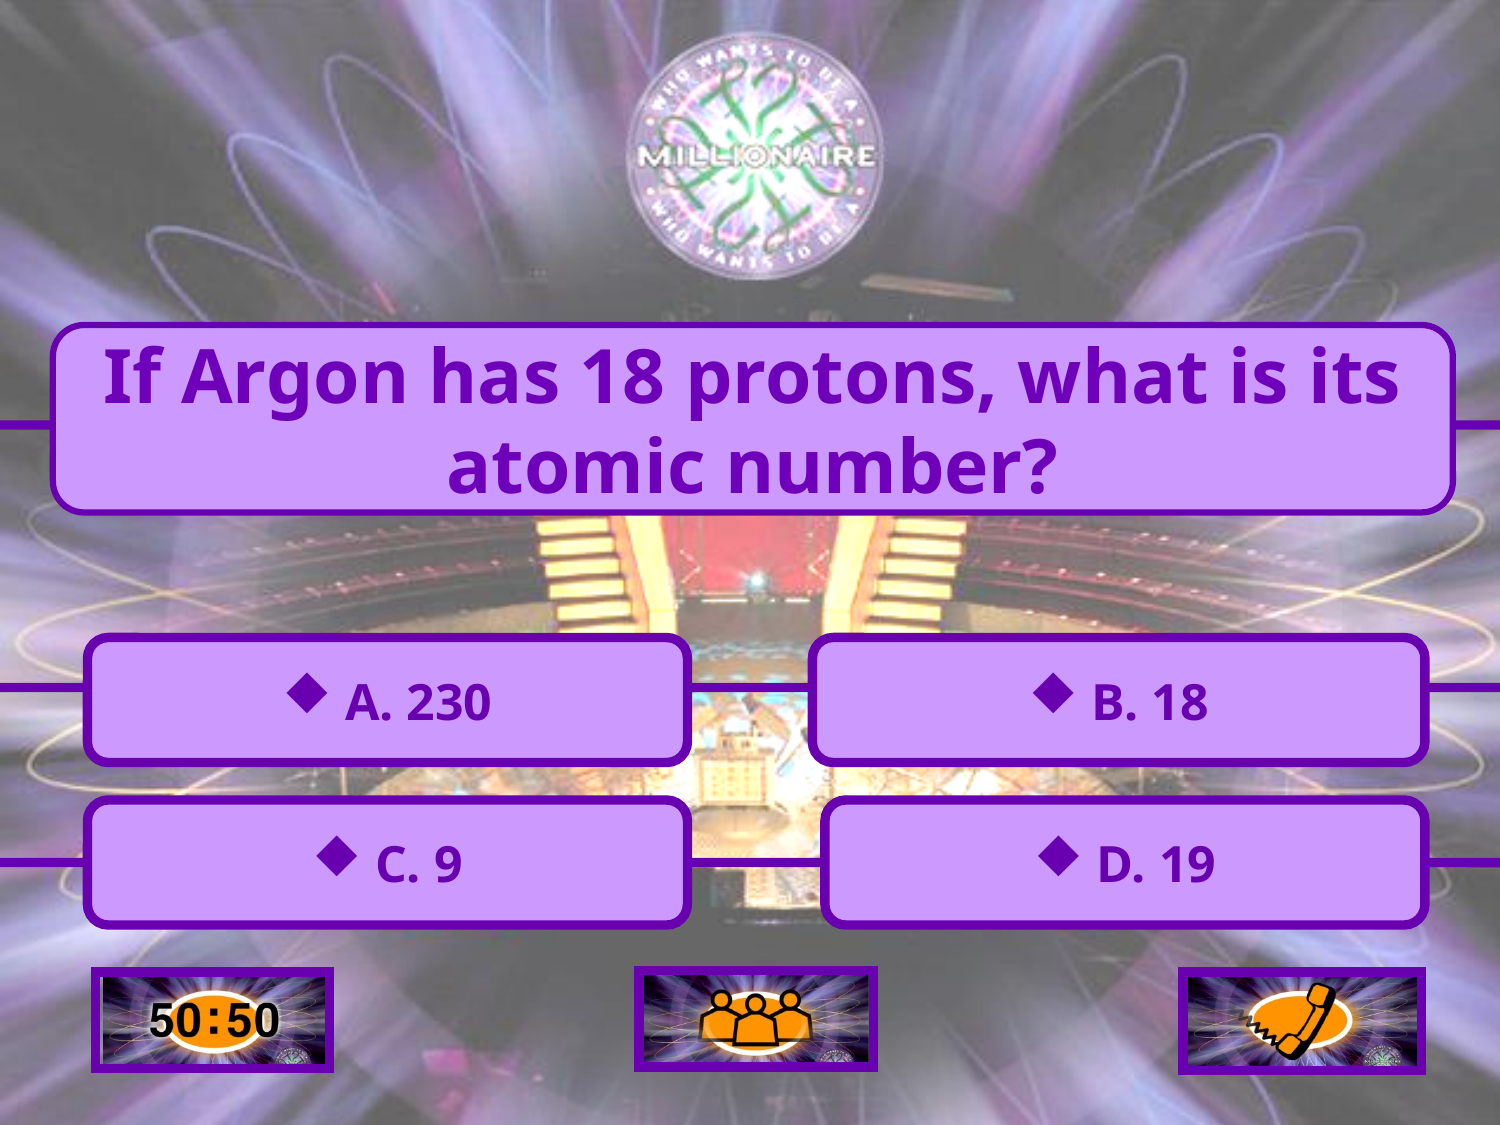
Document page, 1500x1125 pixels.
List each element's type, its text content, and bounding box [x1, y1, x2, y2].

text_box A. 230 [87, 637, 688, 763]
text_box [0, 324, 1500, 513]
text_box D. 19 [824, 799, 1425, 926]
picture [1187, 976, 1418, 1066]
picture [643, 974, 869, 1063]
text_box B. 18 [812, 637, 1425, 763]
text_box C. 9 [87, 799, 688, 926]
picture [99, 976, 326, 1065]
